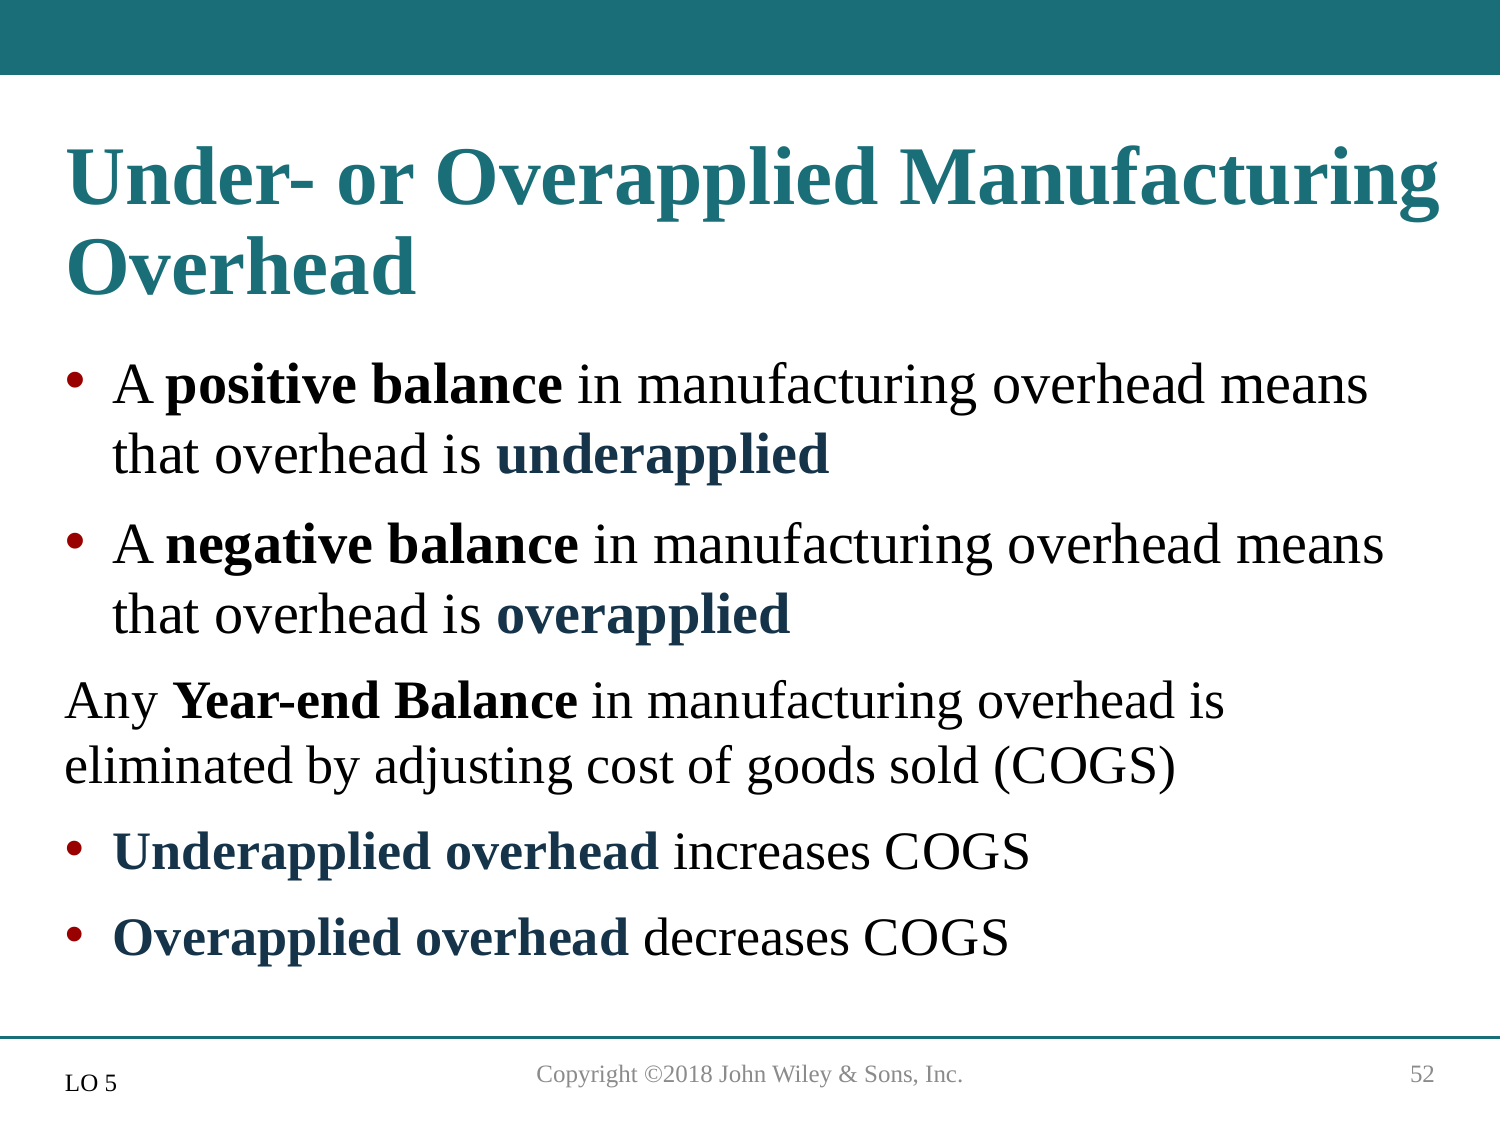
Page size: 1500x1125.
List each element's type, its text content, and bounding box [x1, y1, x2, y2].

list A positive balance in manufacturing overhead means that overhead is underapplied A negative balance in manufacturing overhead means that overhead is overapplied [50, 337, 1450, 638]
title Under- or Overapplied Manufacturing Overhead [50, 125, 1475, 306]
list L O 5 [50, 1062, 150, 1113]
slide_number 52 [1059, 1042, 1450, 1103]
footer Copyright ©2018 John Wiley & Sons, Inc. [496, 1042, 1004, 1103]
list Any Year-end Balance in manufacturing overhead is eliminated by adjusting cost of goods sold (C O G S) Underapplied overhead increases C O G S Overapplied overhead decreases C O G S [50, 657, 1450, 988]
